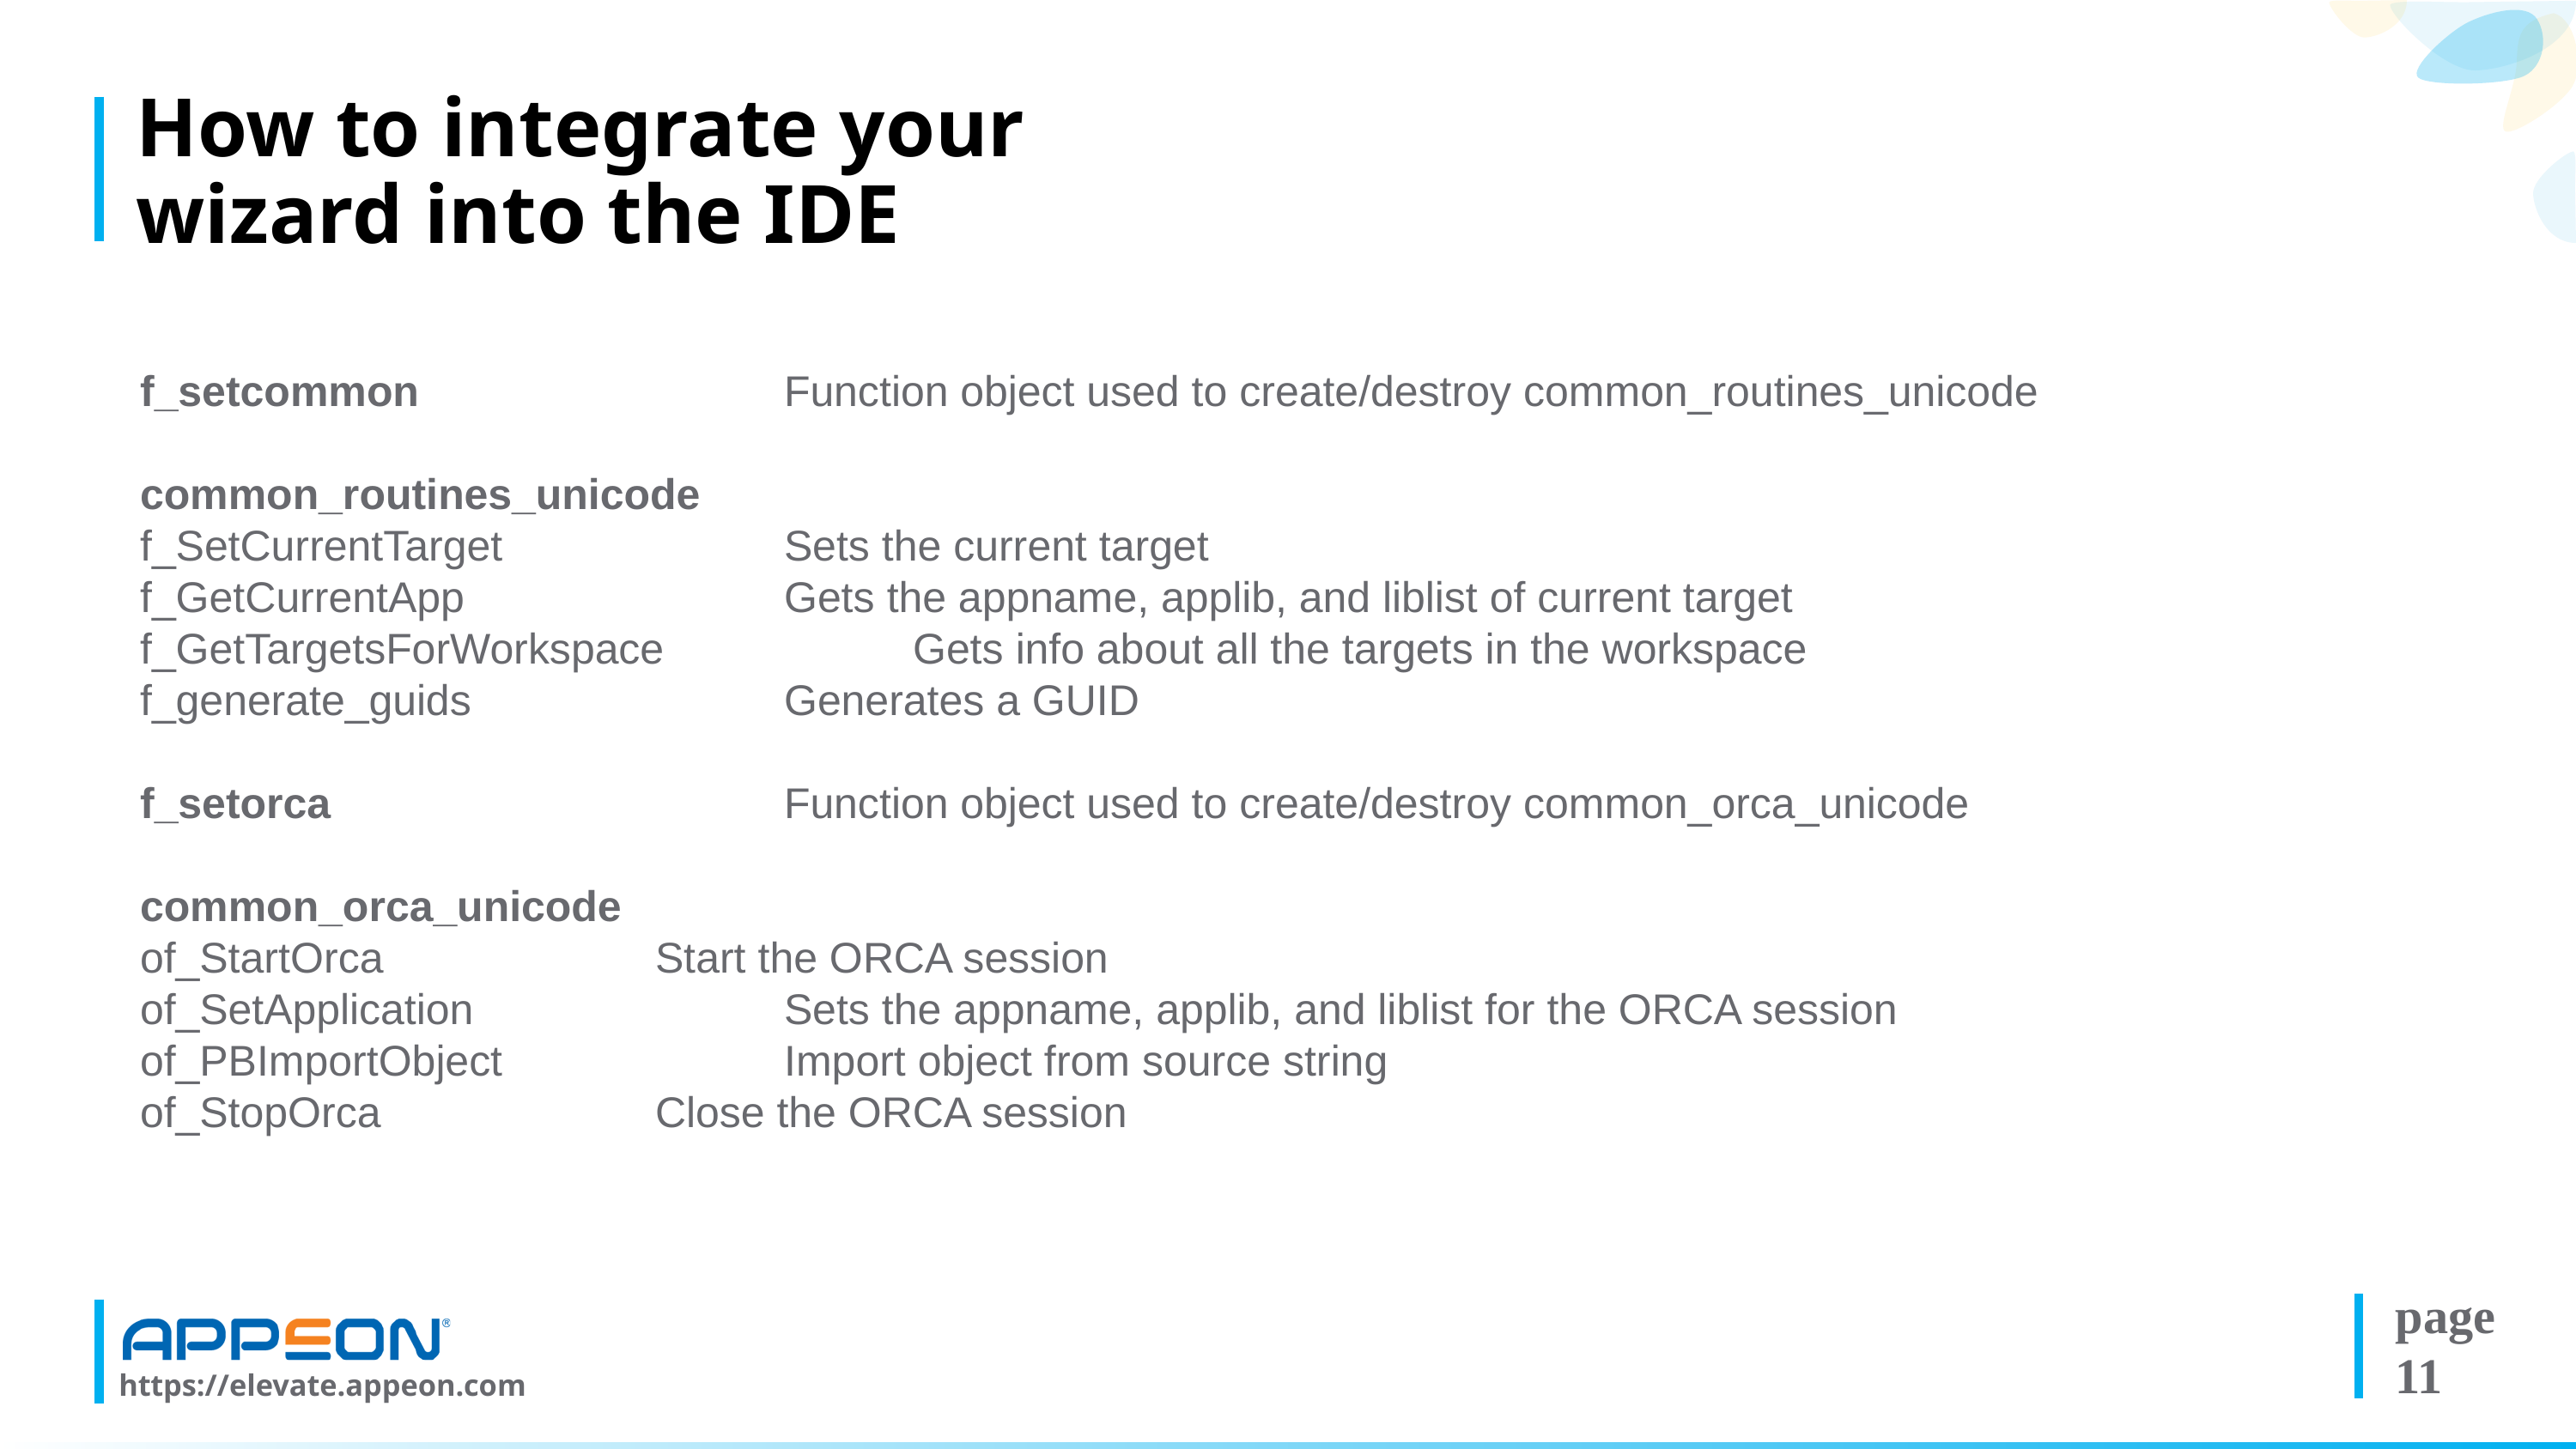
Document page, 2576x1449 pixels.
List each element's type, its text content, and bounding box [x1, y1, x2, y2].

slide_number page 11 [2383, 1277, 2576, 1412]
text_box f_setcommon Function object used to create/destroy common_routines_unicode common_routines_unicode f_SetCurrentTarget Sets the current target f_GetCurrentApp Gets the appname, applib, and liblist of current target f_GetTargetsForWorkspace Gets info about all the targets in the workspace f_generate_guids Generates a GUID f_setorca Function object used to create/destroy common_orca_unicode common_orca_unicode of_StartOrca Start the ORCA session of_SetApplication Sets the appname, applib, and liblist for the ORCA session of_PBImportObject Import object from source string of_StopOrca Close the ORCA session [127, 356, 2394, 1194]
title How to integrate your wizard into the IDE [123, 80, 1052, 270]
picture [123, 1318, 451, 1361]
